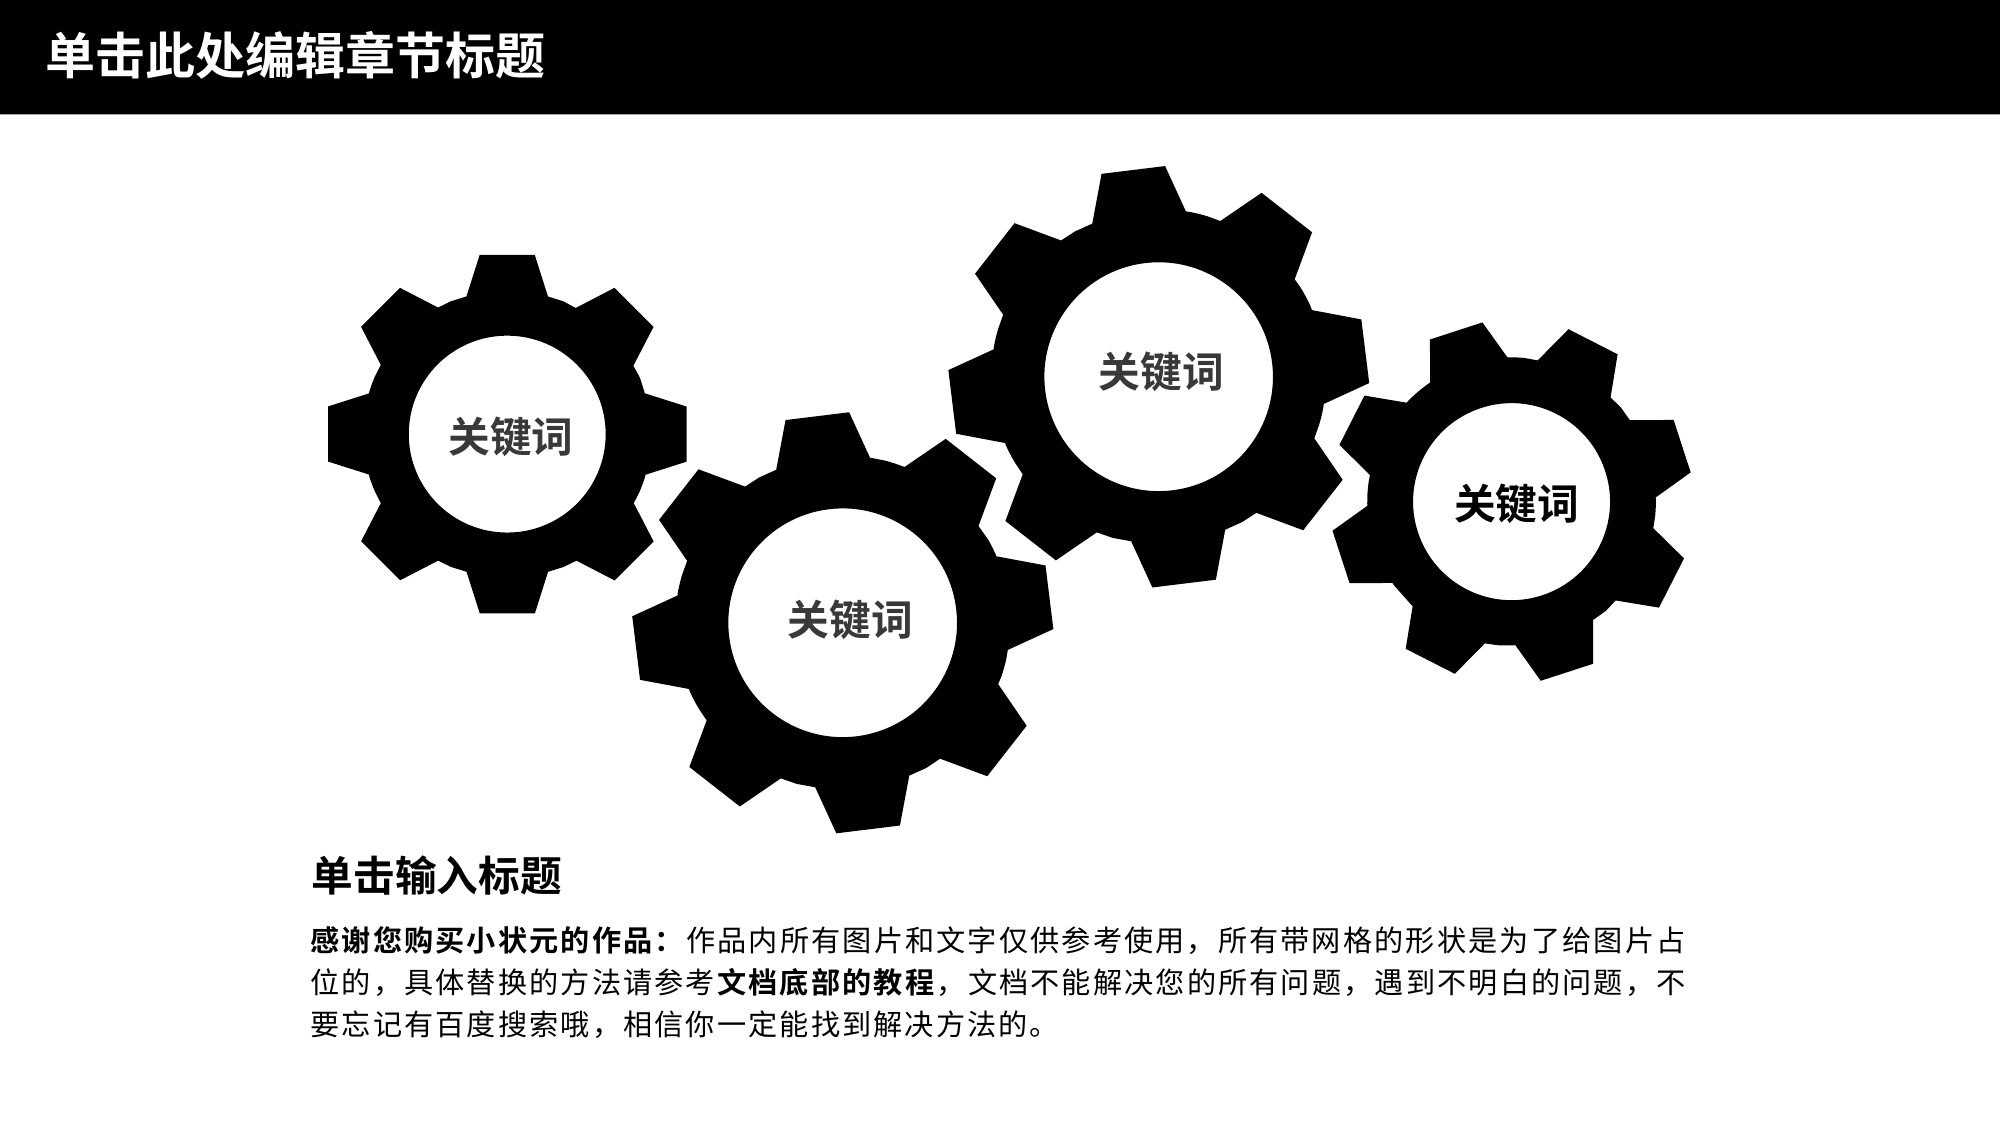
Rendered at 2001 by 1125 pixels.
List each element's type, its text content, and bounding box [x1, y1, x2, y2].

text_box [632, 412, 1054, 834]
text_box 关键词 [414, 403, 607, 469]
text_box 关键词 [1065, 338, 1258, 403]
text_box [296, 842, 1719, 1051]
text_box [327, 253, 688, 615]
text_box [1332, 322, 1692, 681]
text_box [947, 164, 1363, 589]
text_box 关键词 [754, 586, 947, 652]
text_box 单击此处编辑章节标题 [30, 17, 588, 93]
